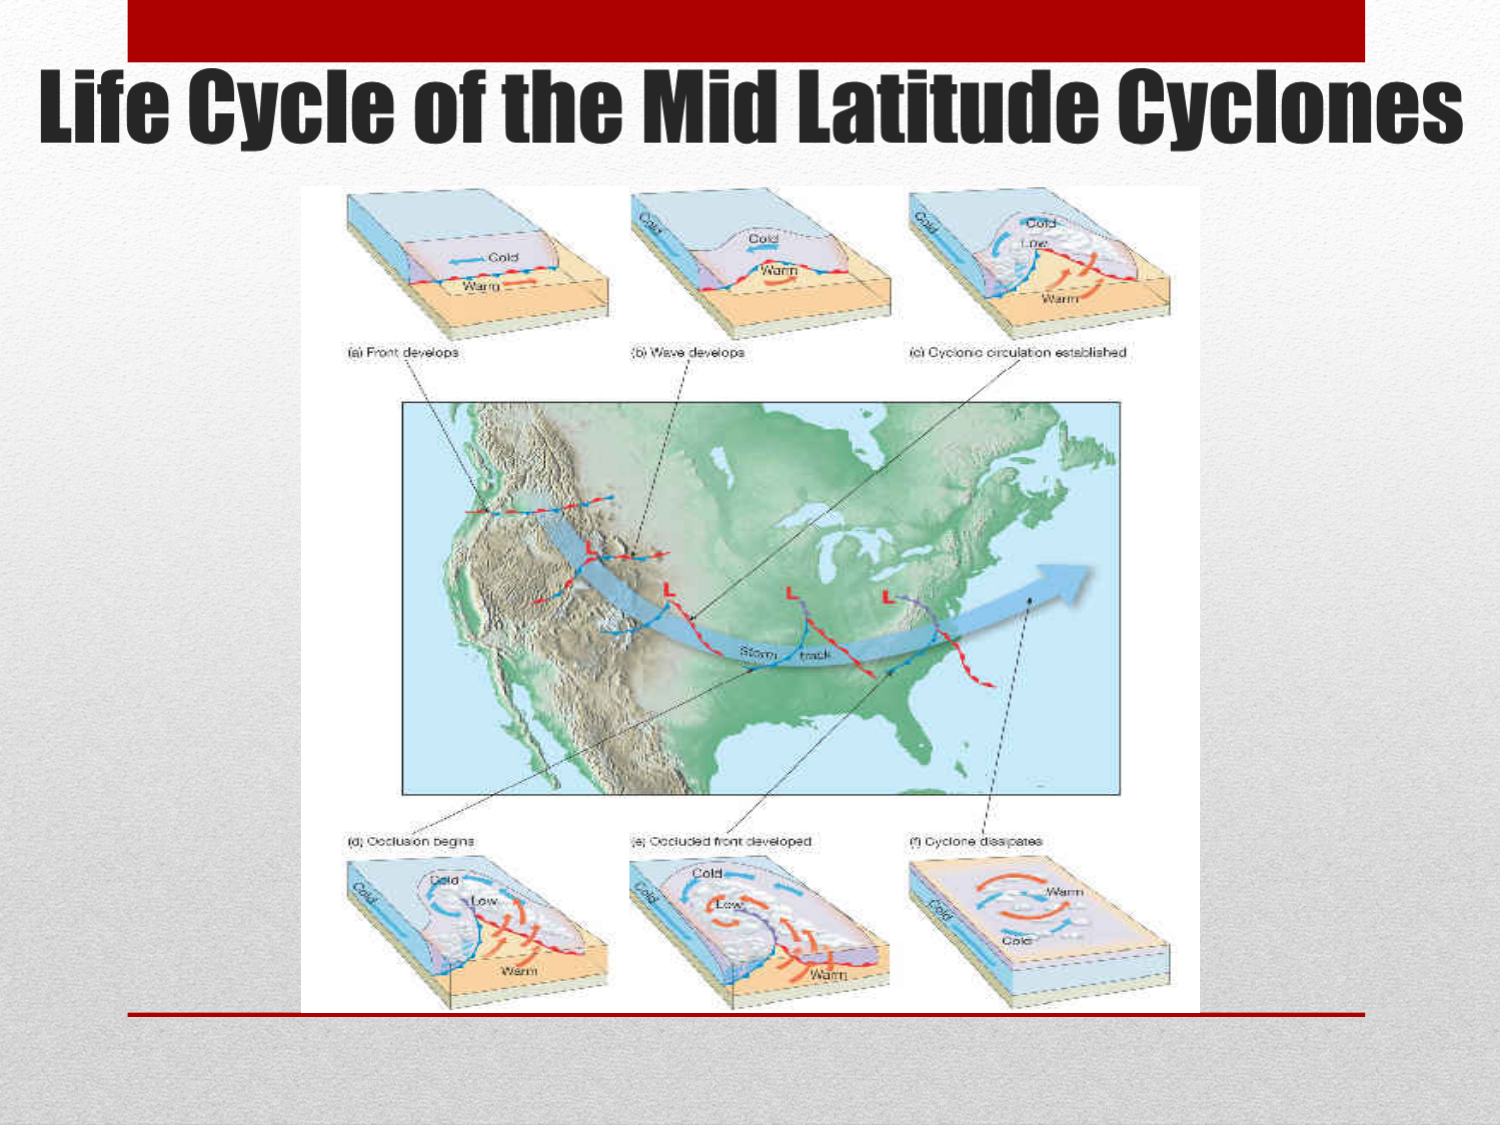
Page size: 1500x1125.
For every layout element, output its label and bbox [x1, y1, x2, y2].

picture [0, 24, 1500, 1014]
